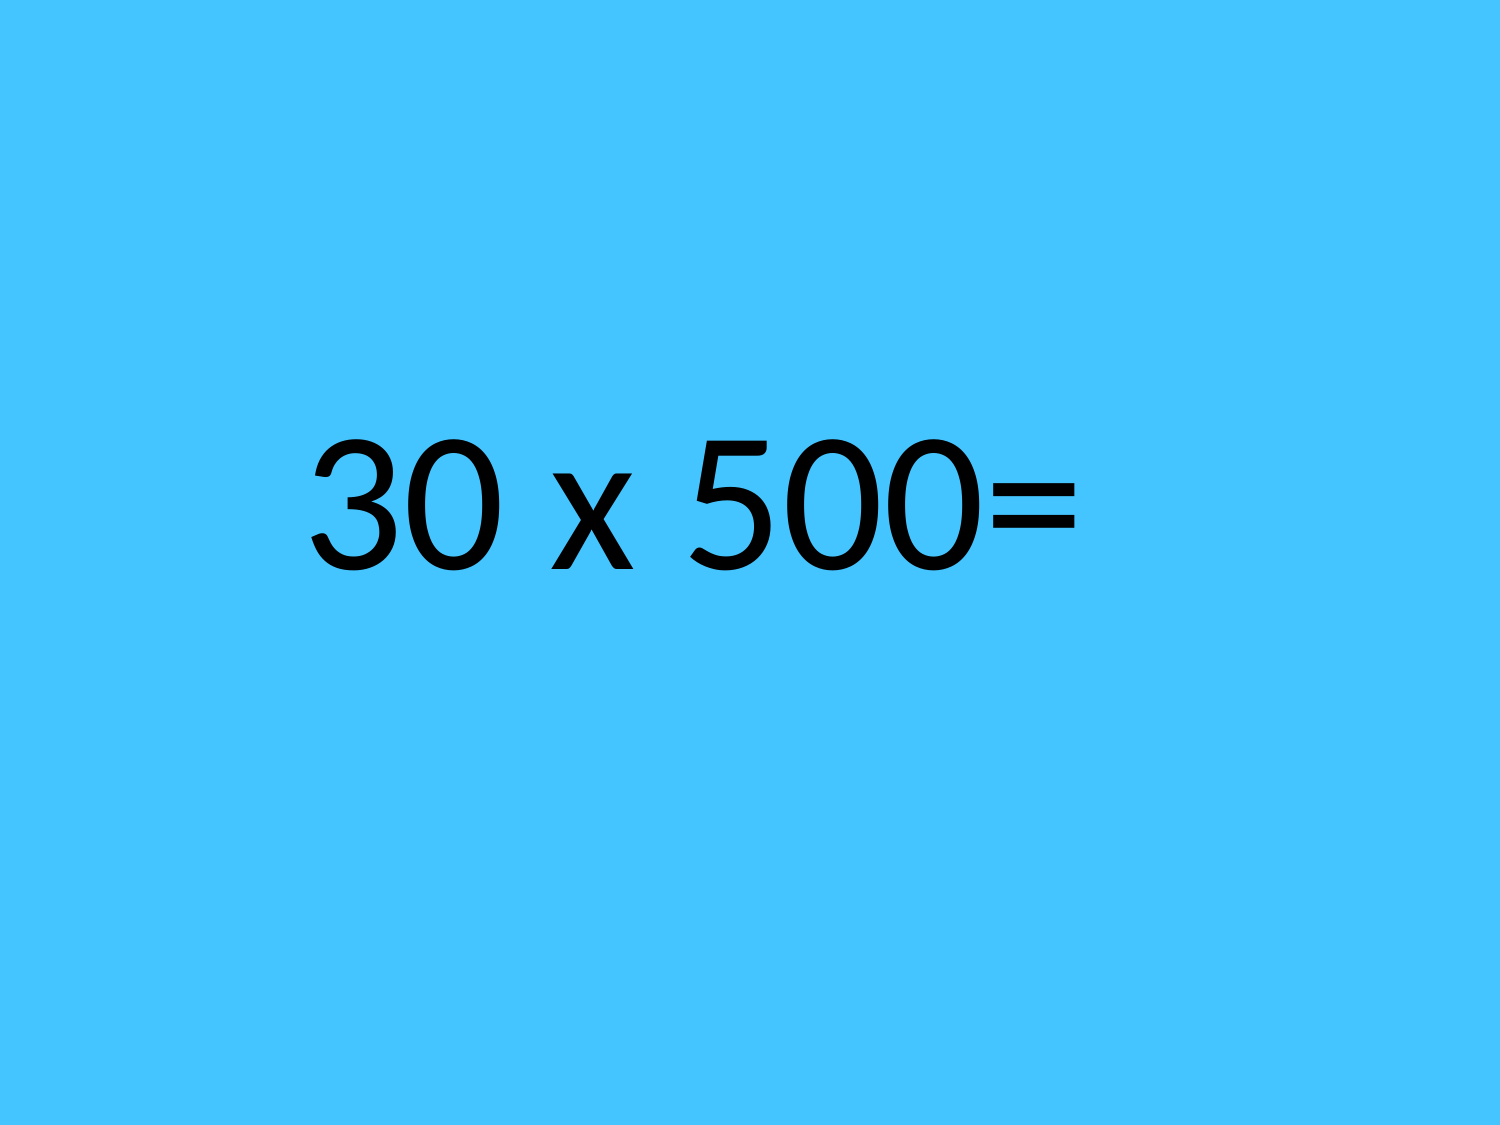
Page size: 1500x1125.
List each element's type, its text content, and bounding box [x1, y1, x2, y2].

text_box 30 x 500= [287, 362, 1200, 618]
